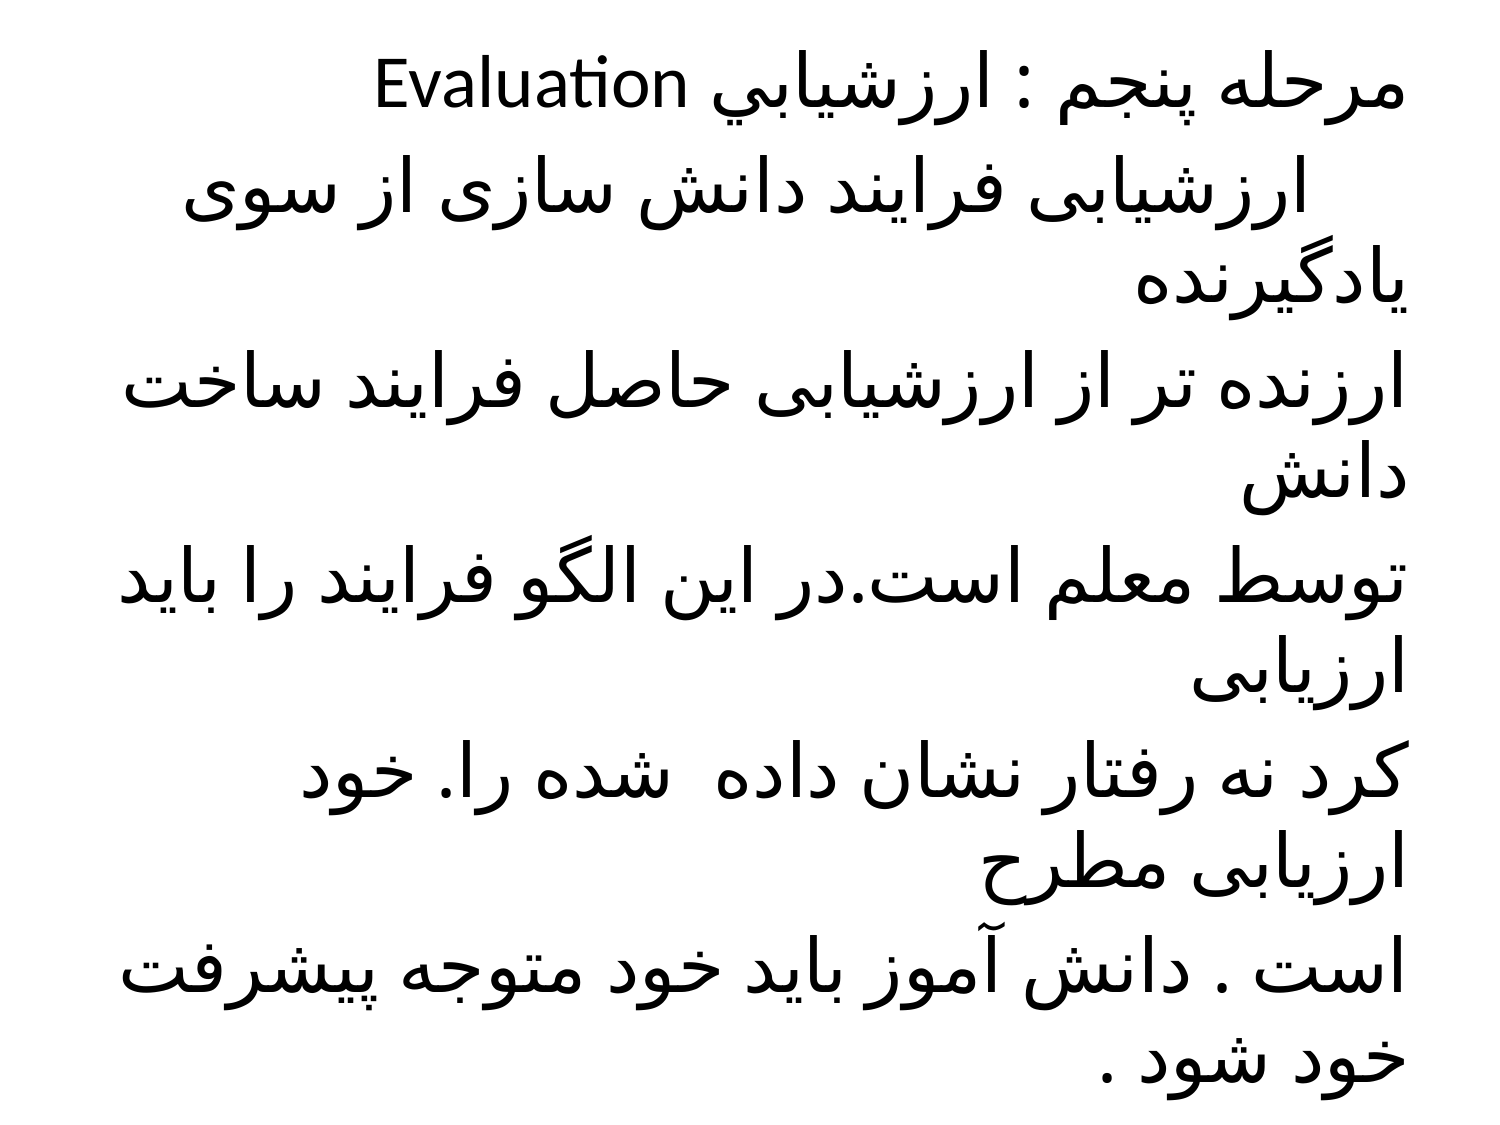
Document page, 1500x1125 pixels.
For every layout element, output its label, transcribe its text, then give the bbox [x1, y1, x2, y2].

list مرحله پنجم : ارزشيابي Evaluation ارزشیابی فرایند دانش سازی از سوی یادگیرنده ارزنده تر از ارزشیابی حاصل فرایند ساخت دانش توسط معلم است.در این الگو فرایند را باید ارزیابی کرد نه رفتار نشان داده شده را. خود ارزیابی مطرح است . دانش آموز باید خود متوجه پیشرفت خود شود . خودش باید متوجه میزان ساخت دانش خویش باشد. ارزشيابي كه فرايند تشخيص مداوم است به معلم اجازه مي دهد درباره ميزان درك و فهم دانش‌آموزان از مفاهيم و دانش جديد اطلاع حاصل نمايد. [75, 24, 1425, 1125]
